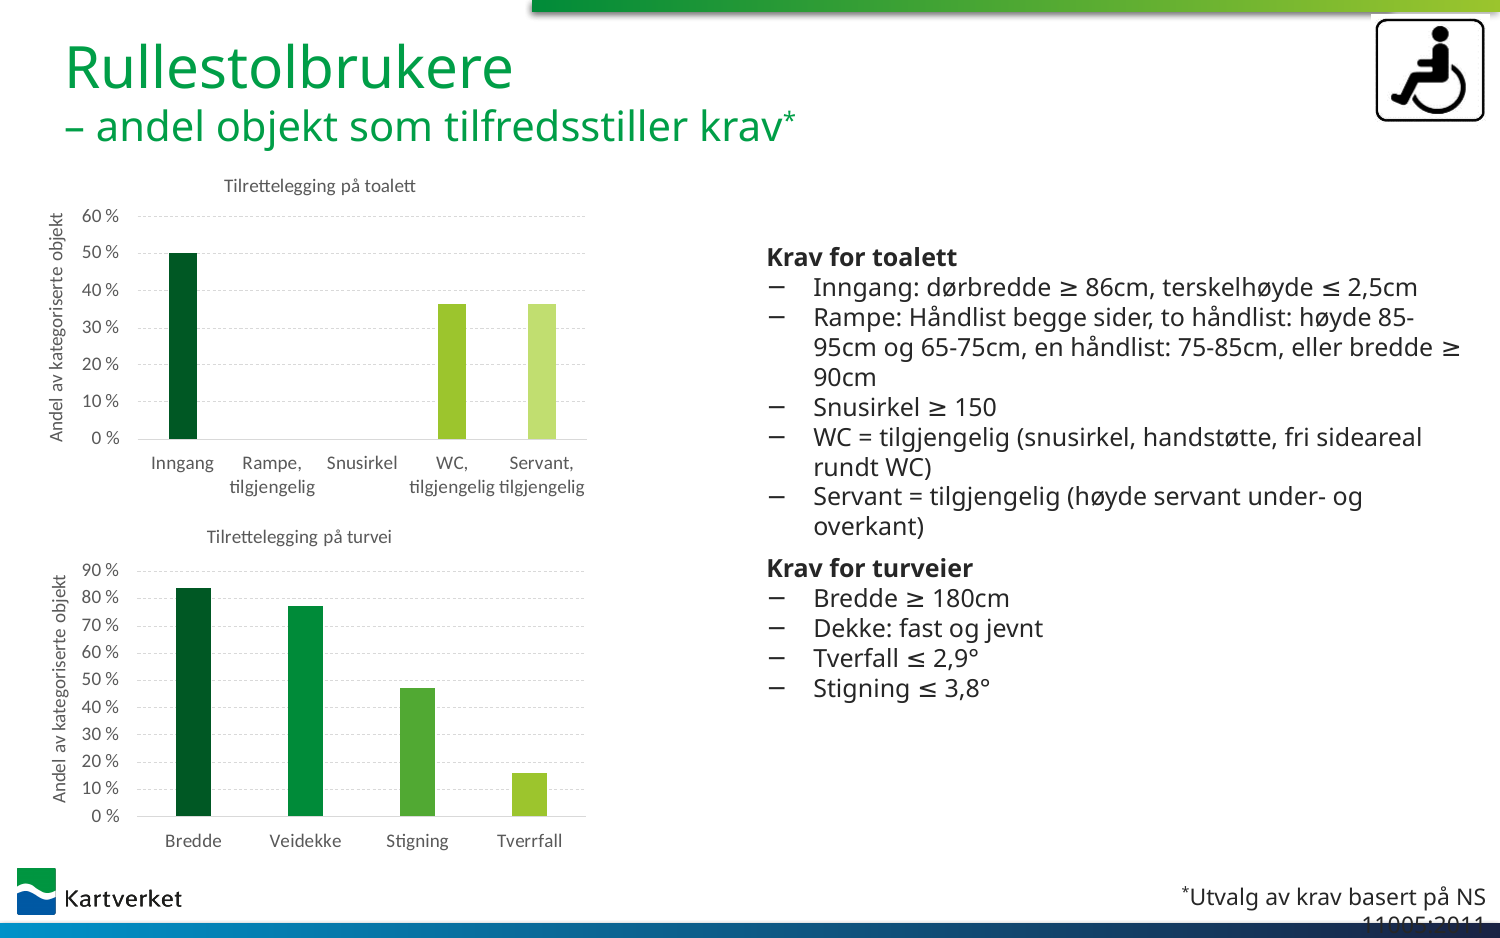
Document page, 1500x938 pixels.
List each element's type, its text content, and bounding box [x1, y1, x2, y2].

text_box Rullestolbrukere – andel objekt som tilfredsstiller krav* [49, 14, 1431, 158]
text_box Krav for turveier Bredde ≥ 180cm Dekke: fast og jevnt Tverfall ≤ 2,9° Stigning ≤ 3,8° [751, 545, 1483, 710]
picture [41, 520, 597, 859]
picture [41, 166, 598, 505]
text_box Krav for toalett Inngang: dørbredde ≥ 86cm, terskelhøyde ≤ 2,5cm Rampe: Håndlist begge sider, to håndlist: høyde 85-95cm og 65-75cm, en håndlist: 75-85cm, eller bredde ≥ 90cm Snusirkel ≥ 150 WC = tilgjengelig (snusirkel, handstøtte, fri sideareal rundt WC) Servant = tilgjengelig (høyde servant under- og overkant) [751, 234, 1483, 545]
text_box *Utvalg av krav basert på NS 11005:2011 [1068, 873, 1500, 938]
picture [1371, 13, 1491, 127]
